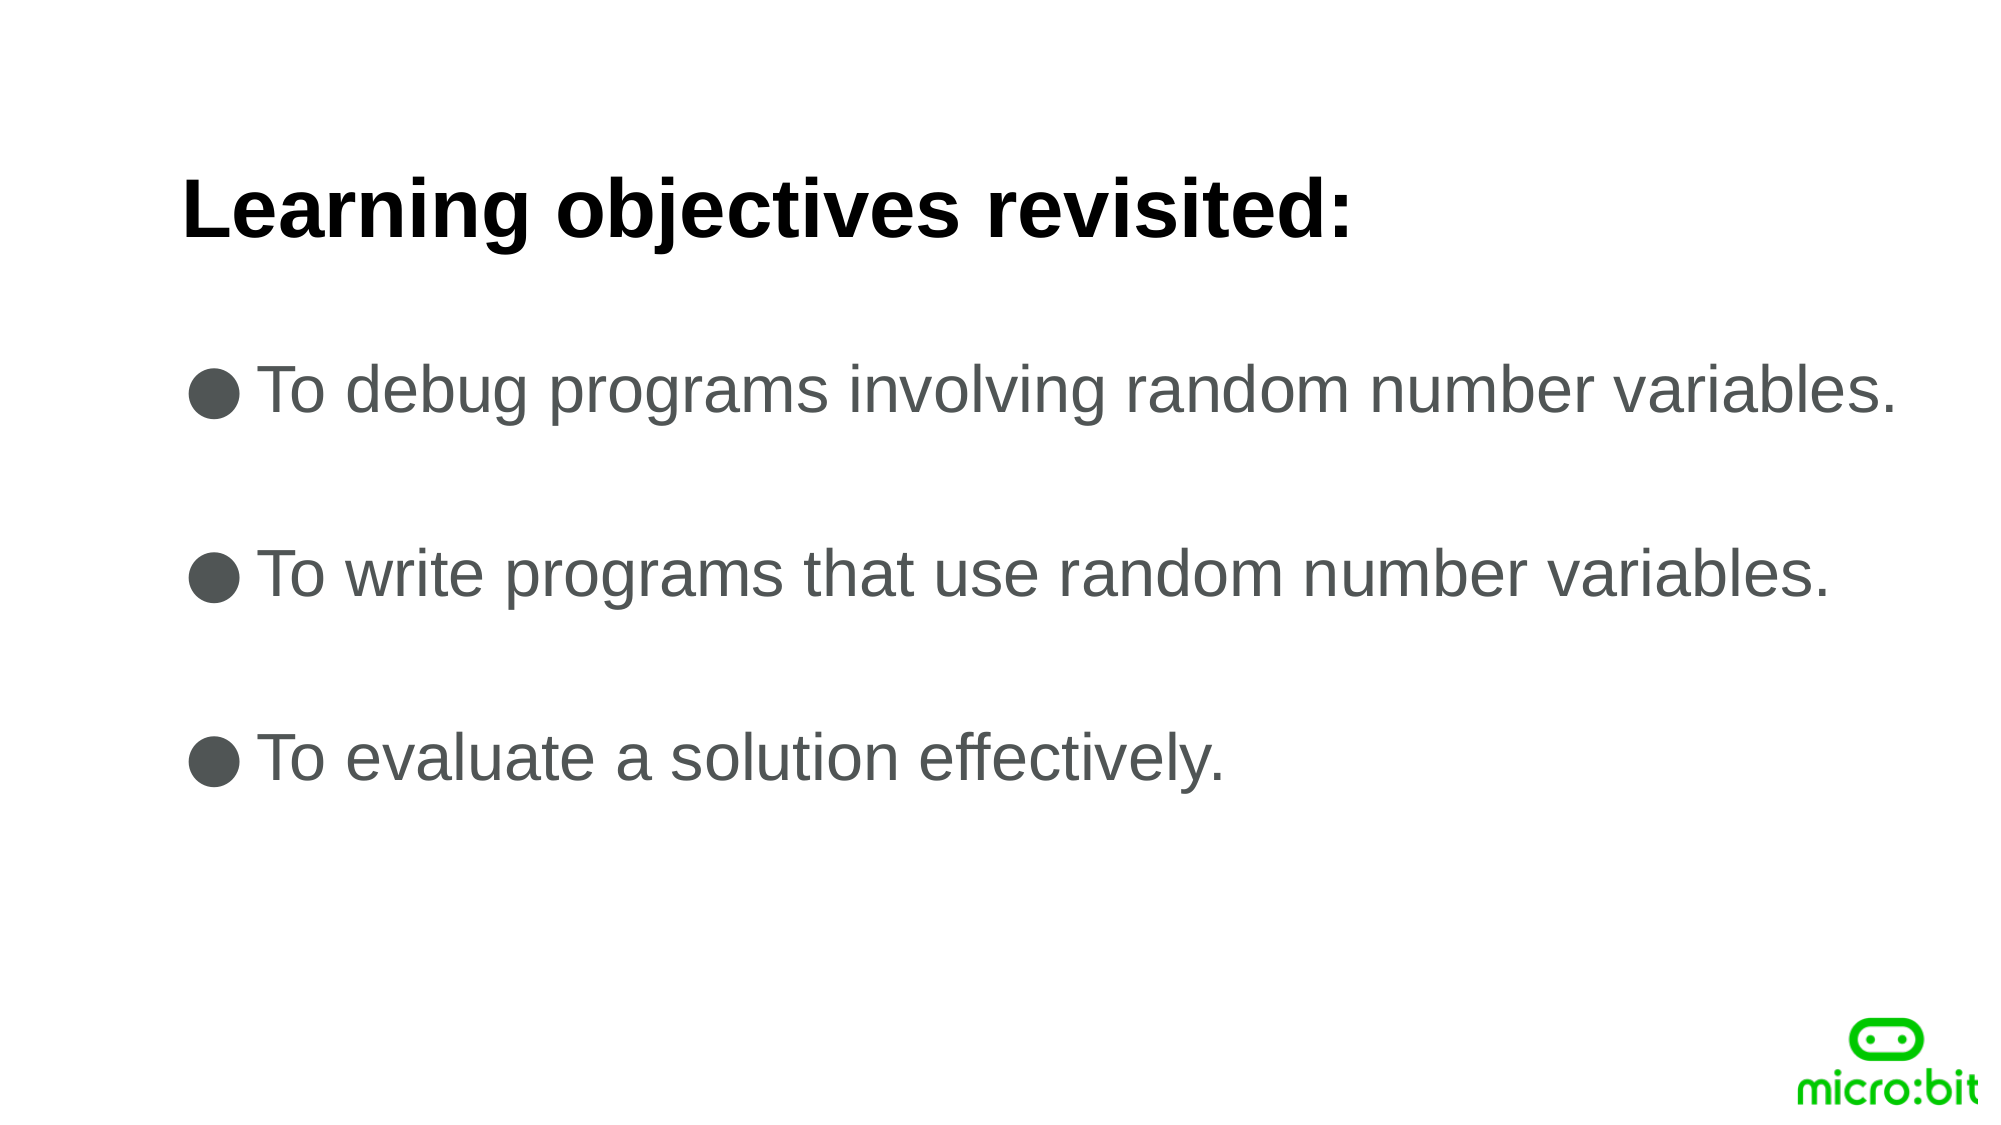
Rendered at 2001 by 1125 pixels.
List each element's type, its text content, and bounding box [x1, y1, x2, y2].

picture [1797, 1017, 1978, 1106]
text_box Learning objectives revisited: To debug programs involving random number variables. To write programs that use random number variables. To evaluate a solution effectively. [166, 60, 1918, 884]
